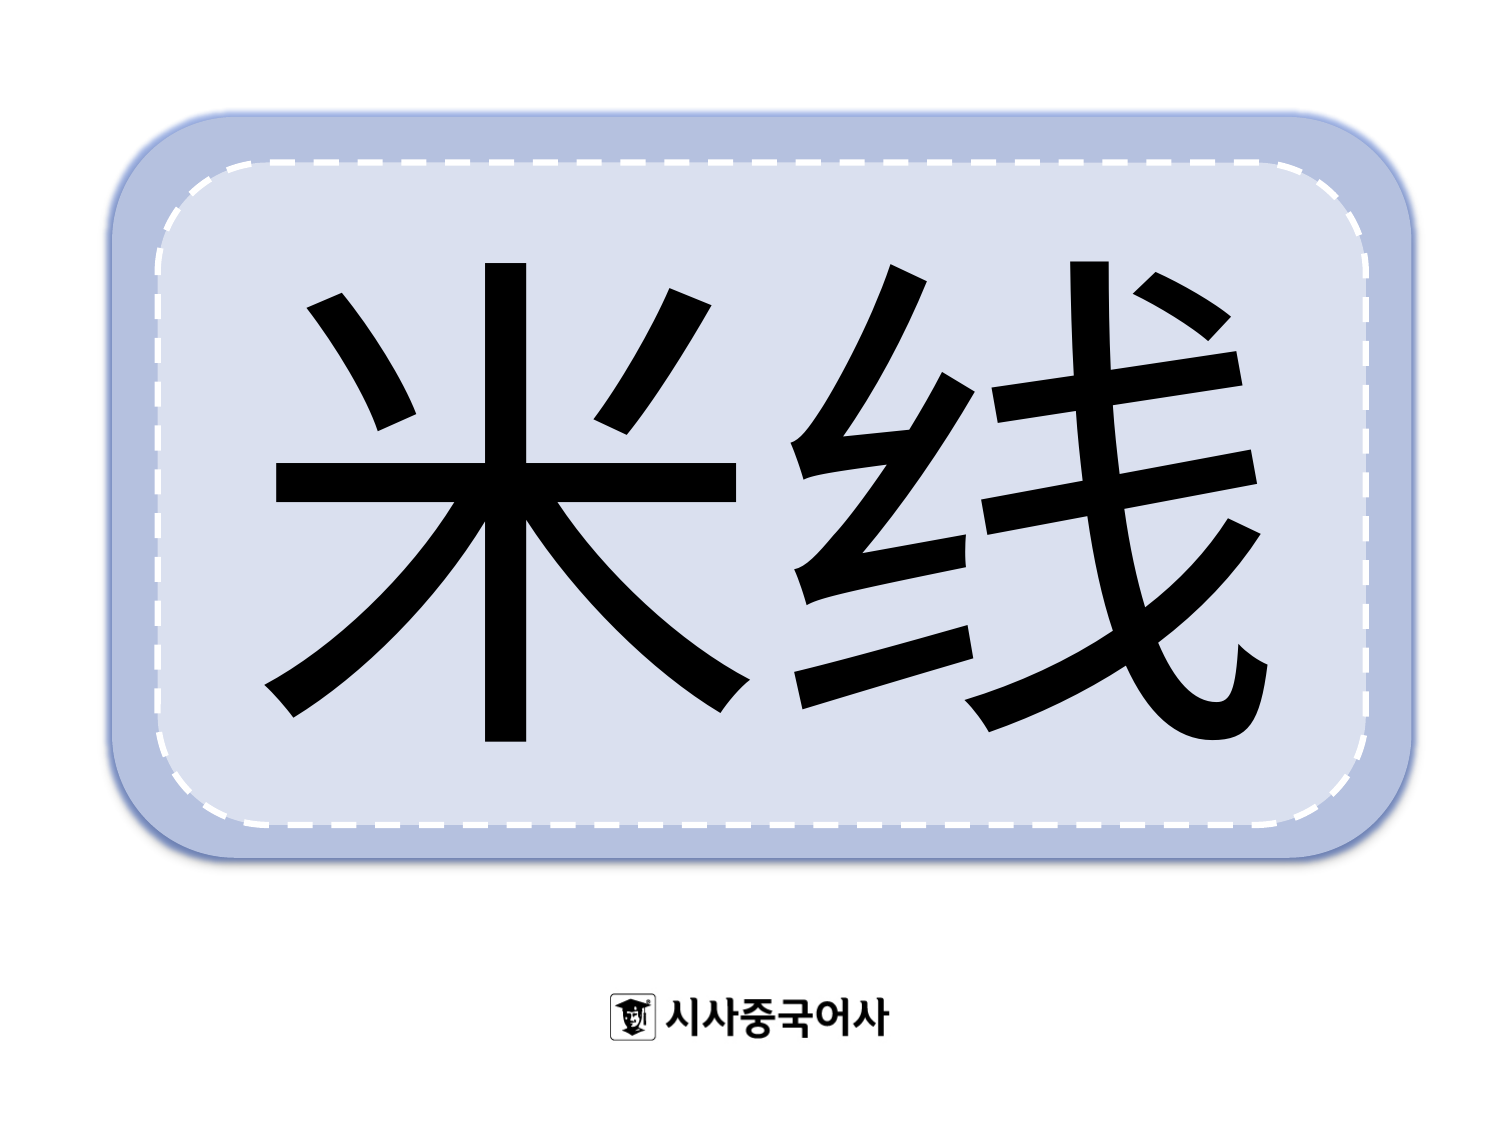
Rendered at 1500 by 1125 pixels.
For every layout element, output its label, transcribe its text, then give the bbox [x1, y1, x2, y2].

picture [602, 987, 898, 1047]
text_box 米线 [162, 160, 1371, 824]
